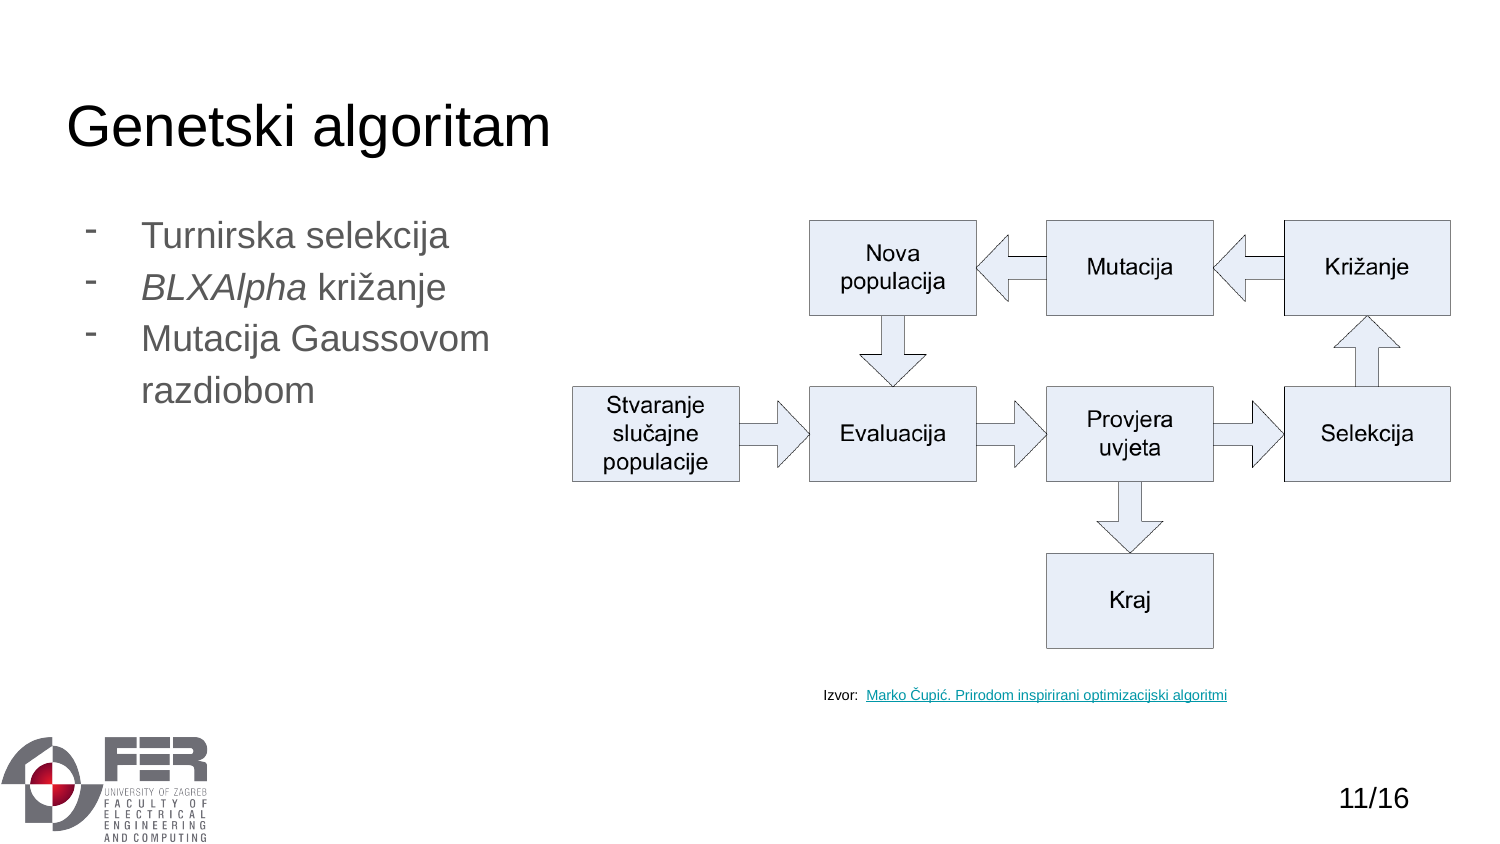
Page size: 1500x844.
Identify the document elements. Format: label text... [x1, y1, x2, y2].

title Genetski algoritam [51, 72, 1449, 167]
text_box Izvor: Marko Čupić. Prirodom inspirirani optimizacijski algoritmi [692, 680, 1359, 718]
slide_number ‹#›/16 [1323, 764, 1480, 830]
list Turnirska selekcija BLXAlpha križanje Mutacija Gaussovom razdiobom [51, 189, 580, 750]
picture [0, 736, 208, 844]
picture [550, 188, 1500, 671]
